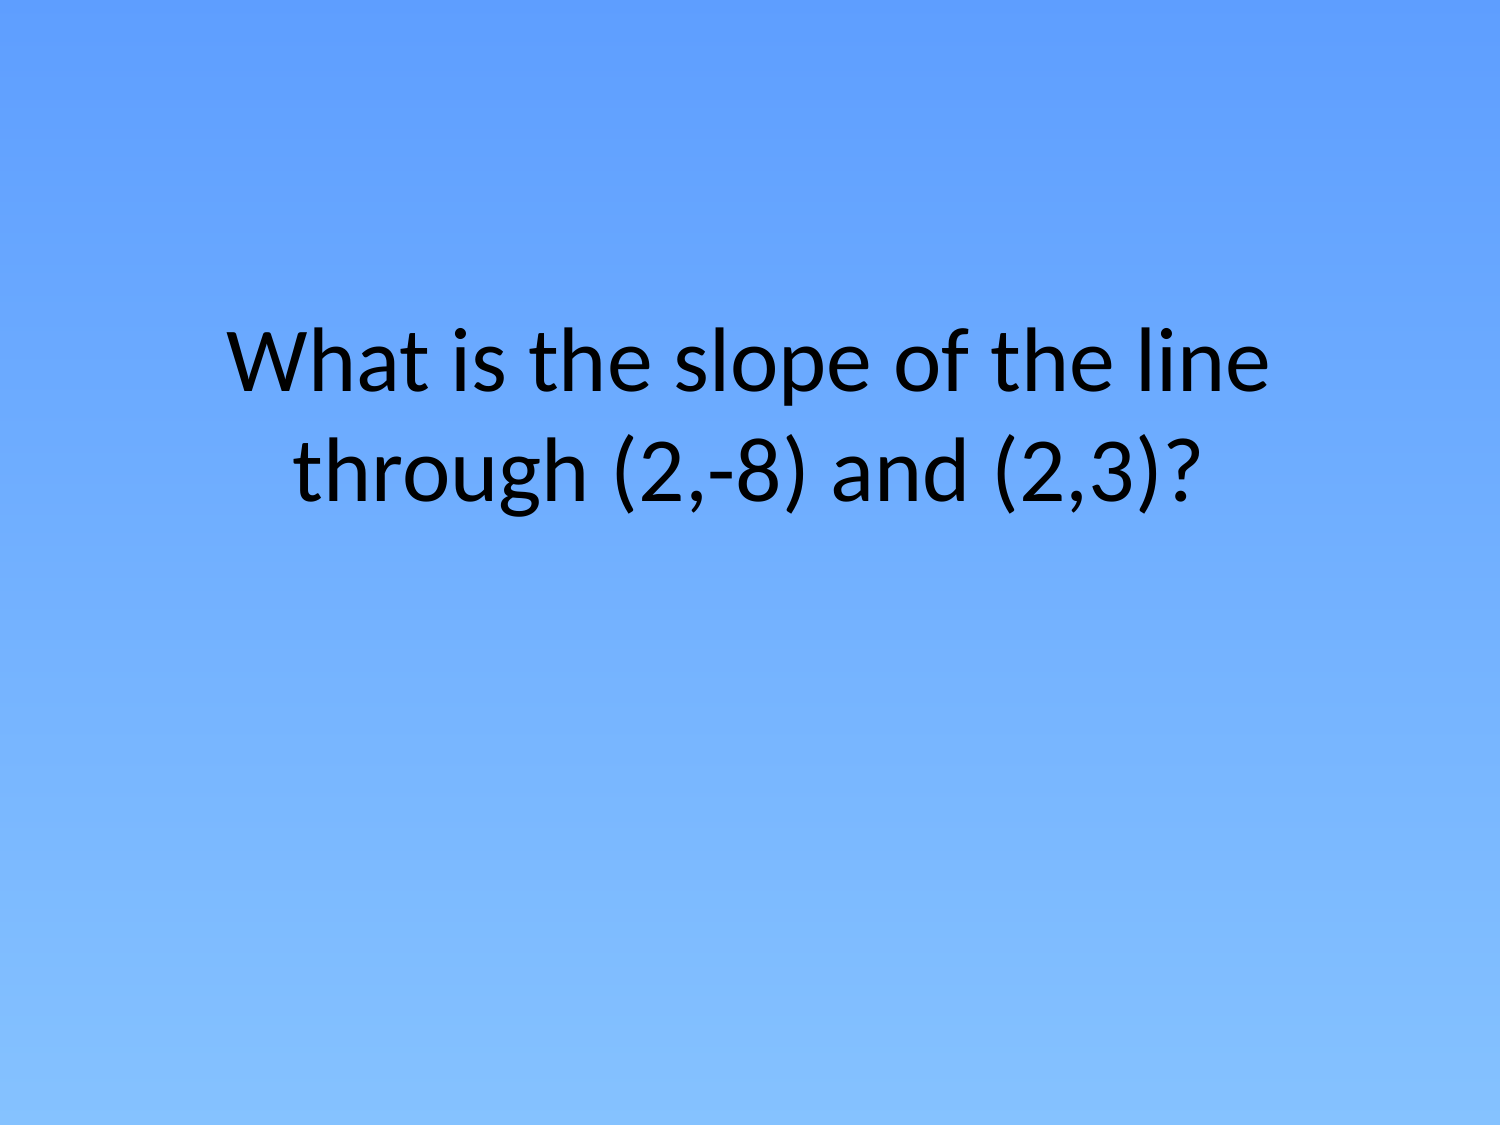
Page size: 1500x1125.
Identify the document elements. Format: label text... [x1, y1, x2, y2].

title What is the slope of the line through (2,-8) and (2,3)? [74, 44, 1426, 776]
